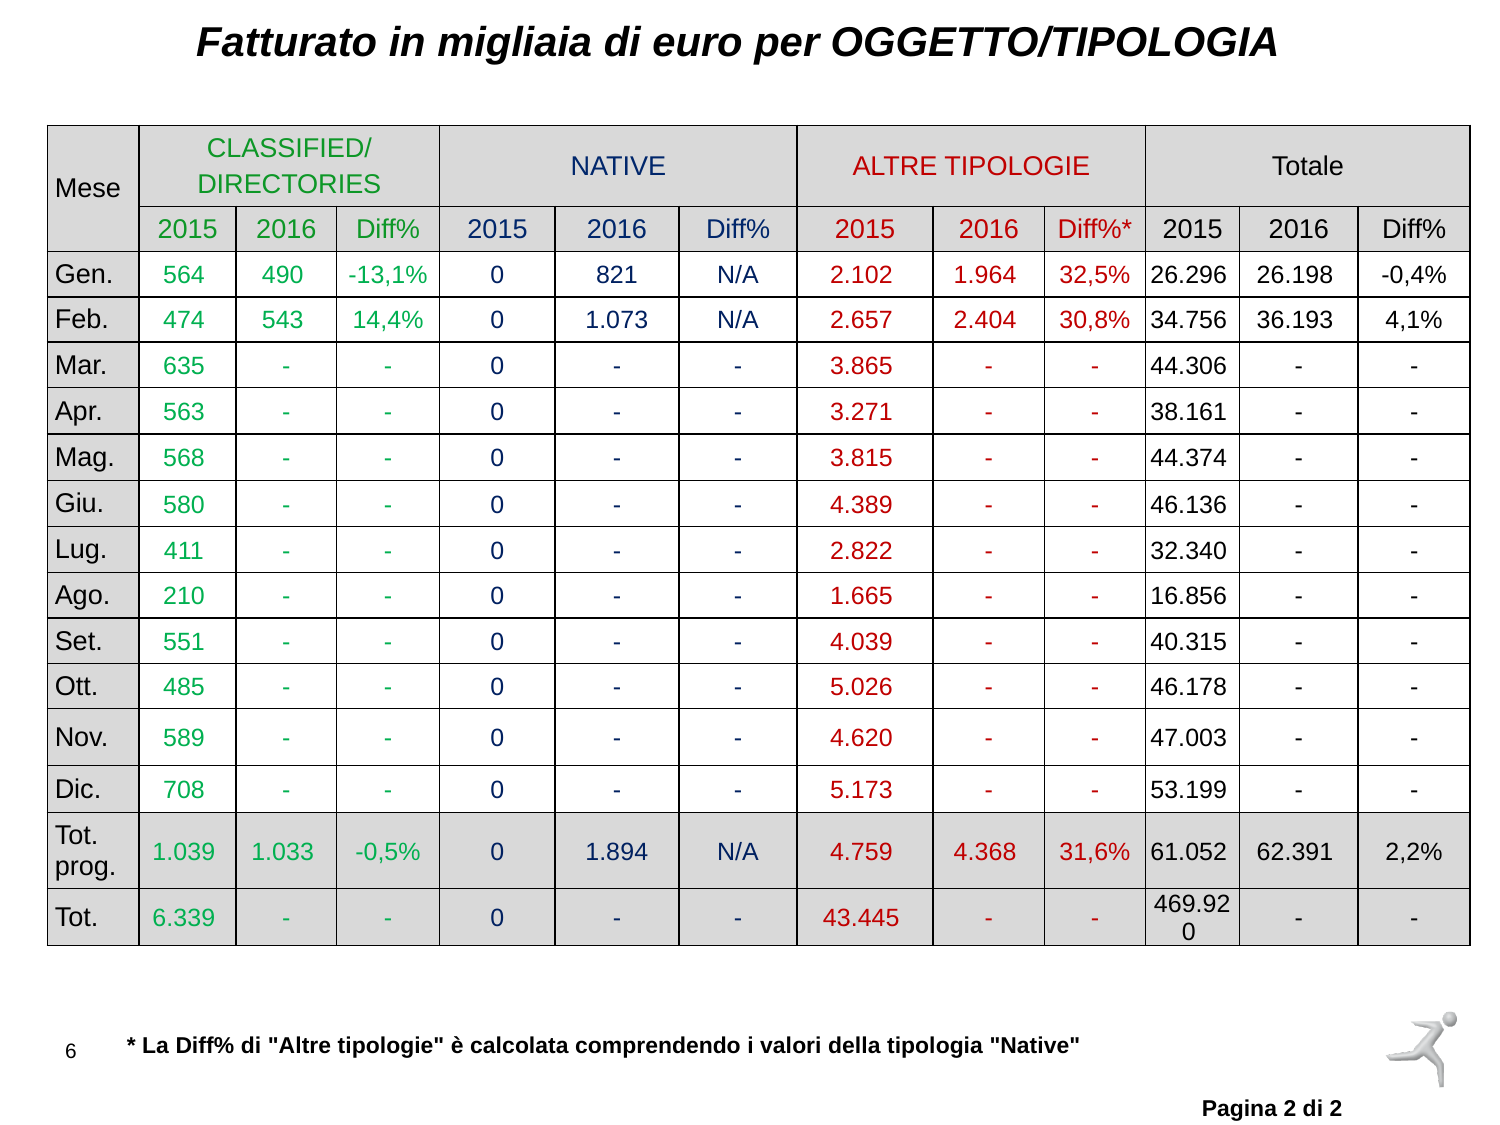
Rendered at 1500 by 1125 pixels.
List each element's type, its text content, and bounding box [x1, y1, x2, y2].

table_cell - [1045, 709, 1145, 765]
table_header Mese [48, 126, 138, 251]
table_cell - [934, 766, 1044, 812]
table_cell - [1045, 889, 1145, 945]
table_cell 31,6% [1045, 813, 1145, 888]
table_cell 0 [440, 766, 554, 812]
table_cell 43.445 [798, 889, 932, 945]
table_cell - [680, 619, 796, 663]
table_cell 36.193 [1240, 298, 1357, 341]
table_cell - [680, 527, 796, 572]
table_cell 0 [440, 889, 554, 945]
table_cell - [237, 527, 336, 572]
table_cell - [934, 889, 1044, 945]
table_cell 2.657 [798, 298, 932, 341]
table_cell 4.389 [798, 481, 932, 526]
table_cell - [237, 709, 336, 765]
table_cell 0 [440, 298, 554, 341]
table_cell 589 [140, 709, 235, 765]
table_cell - [556, 343, 678, 387]
table_cell Feb. [48, 298, 138, 341]
table_cell - [237, 388, 336, 433]
table_cell Giu. [48, 481, 138, 526]
table_cell 3.815 [798, 435, 932, 480]
table_cell 411 [140, 527, 235, 572]
table_cell - [337, 619, 439, 663]
table_cell - [1240, 527, 1357, 572]
table_cell - [1240, 889, 1357, 945]
table_cell 469.920 [1146, 889, 1239, 945]
table_cell 4.039 [798, 619, 932, 663]
table_cell 34.756 [1146, 298, 1239, 341]
table_cell 53.199 [1146, 766, 1239, 812]
table_cell Diff% [1359, 207, 1469, 251]
table_cell - [1359, 709, 1469, 765]
table_cell 0 [440, 343, 554, 387]
table_cell - [680, 709, 796, 765]
table_cell 1.894 [556, 813, 678, 888]
table_cell - [337, 481, 439, 526]
table_cell 2016 [237, 207, 336, 251]
table_header ALTRE TIPOLOGIE [798, 126, 1145, 206]
table_cell - [337, 343, 439, 387]
table_cell - [1359, 619, 1469, 663]
table_cell - [1240, 573, 1357, 617]
table_cell 14,4% [337, 298, 439, 341]
table_cell 0 [440, 388, 554, 433]
table_cell - [556, 709, 678, 765]
table_cell 543 [237, 298, 336, 341]
table_cell 46.136 [1146, 481, 1239, 526]
table_cell Gen. [48, 252, 138, 296]
table_cell - [934, 481, 1044, 526]
table_cell 2.102 [798, 252, 932, 296]
table_header Totale [1146, 126, 1469, 206]
table_cell -13,1% [337, 252, 439, 296]
table_cell 44.374 [1146, 435, 1239, 480]
table_cell - [1359, 343, 1469, 387]
table_cell - [337, 527, 439, 572]
table_cell - [1240, 664, 1357, 708]
table_cell 490 [237, 252, 336, 296]
table_cell Dic. [48, 766, 138, 812]
table_cell Tot. [48, 889, 138, 945]
table_cell 551 [140, 619, 235, 663]
table_cell 564 [140, 252, 235, 296]
table_cell 2016 [1240, 207, 1357, 251]
table_cell 32.340 [1146, 527, 1239, 572]
table_cell - [337, 889, 439, 945]
table_cell 0 [440, 252, 554, 296]
table_cell N/A [680, 252, 796, 296]
table_cell - [1045, 343, 1145, 387]
table_cell 0 [440, 664, 554, 708]
table_cell 0 [440, 573, 554, 617]
table_cell - [237, 889, 336, 945]
table_cell - [237, 343, 336, 387]
text_box * La Diff% di "Altre tipologie" è calcolata comprendendo i valori della tipologia "Native" [112, 1023, 1105, 1066]
text_box [645, 42, 676, 86]
table_cell 1.039 [140, 813, 235, 888]
table_cell 2015 [1146, 207, 1239, 251]
table_cell - [1359, 766, 1469, 812]
text_box [601, 32, 632, 88]
table_cell - [934, 664, 1044, 708]
text_box Fatturato in migliaia di euro per OGGETTO/TIPOLOGIA [29, 7, 1447, 72]
table_cell N/A [680, 298, 796, 341]
table_cell - [680, 343, 796, 387]
table_cell - [680, 388, 796, 433]
table_cell 44.306 [1146, 343, 1239, 387]
table_cell - [237, 619, 336, 663]
table_cell Diff%* [1045, 207, 1145, 251]
table_cell - [1240, 388, 1357, 433]
table_cell - [1240, 619, 1357, 663]
table_cell 26.296 [1146, 252, 1239, 296]
table_cell 3.865 [798, 343, 932, 387]
table_cell Nov. [48, 709, 138, 765]
table_cell 708 [140, 766, 235, 812]
table_cell Lug. [48, 527, 138, 572]
table_cell - [1045, 527, 1145, 572]
table_cell 5.026 [798, 664, 932, 708]
table_cell 2,2% [1359, 813, 1469, 888]
table_cell 1.964 [934, 252, 1044, 296]
table_cell 4,1% [1359, 298, 1469, 341]
table_cell - [1359, 388, 1469, 433]
table_cell - [556, 573, 678, 617]
table_cell Mar. [48, 343, 138, 387]
table_cell 4.759 [798, 813, 932, 888]
table_cell 61.052 [1146, 813, 1239, 888]
table_cell 2015 [440, 207, 554, 251]
table_cell 0 [440, 813, 554, 888]
table_cell - [556, 388, 678, 433]
table_cell 62.391 [1240, 813, 1357, 888]
table_cell Ott. [48, 664, 138, 708]
table_cell - [680, 573, 796, 617]
table_cell Diff% [337, 207, 439, 251]
table_cell - [337, 388, 439, 433]
table_cell - [337, 573, 439, 617]
table_cell 563 [140, 388, 235, 433]
table_cell 0 [440, 435, 554, 480]
table_cell - [1359, 435, 1469, 480]
table_cell 1.033 [237, 813, 336, 888]
table_cell 0 [440, 527, 554, 572]
table_cell Tot. prog. [48, 813, 138, 888]
table_cell - [1045, 573, 1145, 617]
table_cell 485 [140, 664, 235, 708]
table_cell 3.271 [798, 388, 932, 433]
table_cell - [934, 343, 1044, 387]
table_cell - [237, 766, 336, 812]
table_cell - [237, 664, 336, 708]
table_cell 0 [440, 709, 554, 765]
table_cell - [680, 481, 796, 526]
table_cell - [1240, 343, 1357, 387]
table_cell Mag. [48, 435, 138, 480]
table_cell - [556, 664, 678, 708]
table_cell - [556, 435, 678, 480]
table_cell - [1240, 481, 1357, 526]
table_cell Ago. [48, 573, 138, 617]
table_cell 0 [440, 619, 554, 663]
table_cell 32,5% [1045, 252, 1145, 296]
table_cell 2.822 [798, 527, 932, 572]
table_cell - [934, 709, 1044, 765]
table_header CLASSIFIED/ DIRECTORIES [140, 126, 439, 206]
table_cell - [556, 481, 678, 526]
table_cell 635 [140, 343, 235, 387]
table_cell 1.665 [798, 573, 932, 617]
table_cell - [1240, 766, 1357, 812]
table_cell - [934, 388, 1044, 433]
table_cell - [1359, 664, 1469, 708]
table_cell 821 [556, 252, 678, 296]
table_cell 2016 [556, 207, 678, 251]
table_cell 6.339 [140, 889, 235, 945]
table_cell - [556, 527, 678, 572]
table_cell - [1045, 388, 1145, 433]
table_cell 47.003 [1146, 709, 1239, 765]
table_cell Diff% [680, 207, 796, 251]
table_cell 580 [140, 481, 235, 526]
table_cell - [1045, 435, 1145, 480]
table_cell - [237, 481, 336, 526]
picture [1366, 990, 1476, 1109]
table_cell - [237, 435, 336, 480]
table_cell 474 [140, 298, 235, 341]
table_cell - [337, 766, 439, 812]
table_cell - [237, 573, 336, 617]
table_cell - [1359, 889, 1469, 945]
table_cell - [337, 435, 439, 480]
text_box Pagina 2 di 2 [1187, 1086, 1400, 1125]
table_cell - [1045, 664, 1145, 708]
table_cell -0,4% [1359, 252, 1469, 296]
table_cell - [934, 619, 1044, 663]
table_cell - [1045, 481, 1145, 526]
table_cell N/A [680, 813, 796, 888]
table_cell - [556, 889, 678, 945]
table_cell 16.856 [1146, 573, 1239, 617]
table_cell 568 [140, 435, 235, 480]
table_cell 4.620 [798, 709, 932, 765]
table_cell - [1240, 435, 1357, 480]
table_cell - [680, 435, 796, 480]
table_cell - [1359, 527, 1469, 572]
table_cell - [934, 527, 1044, 572]
table_cell 1.073 [556, 298, 678, 341]
table_cell 2.404 [934, 298, 1044, 341]
table_cell 46.178 [1146, 664, 1239, 708]
table_cell 40.315 [1146, 619, 1239, 663]
table_cell 26.198 [1240, 252, 1357, 296]
table_cell - [337, 664, 439, 708]
table_cell - [1359, 573, 1469, 617]
table_cell 2016 [934, 207, 1044, 251]
table_cell - [1240, 709, 1357, 765]
table_cell - [680, 766, 796, 812]
table_cell -0,5% [337, 813, 439, 888]
table_header NATIVE [440, 126, 796, 206]
table_cell 4.368 [934, 813, 1044, 888]
table_cell 38.161 [1146, 388, 1239, 433]
table_cell - [680, 664, 796, 708]
table_cell 210 [140, 573, 235, 617]
table_cell - [934, 435, 1044, 480]
table_cell 0 [440, 481, 554, 526]
table_cell 5.173 [798, 766, 932, 812]
table_cell - [1359, 481, 1469, 526]
table_cell - [1045, 619, 1145, 663]
table_cell - [556, 766, 678, 812]
table_cell 2015 [798, 207, 932, 251]
table_cell 2015 [140, 207, 235, 251]
table_cell Apr. [48, 388, 138, 433]
table_cell - [556, 619, 678, 663]
table_cell Set. [48, 619, 138, 663]
table_cell - [1045, 766, 1145, 812]
table_cell 30,8% [1045, 298, 1145, 341]
table_cell - [934, 573, 1044, 617]
table_cell - [337, 709, 439, 765]
table_cell - [680, 889, 796, 945]
